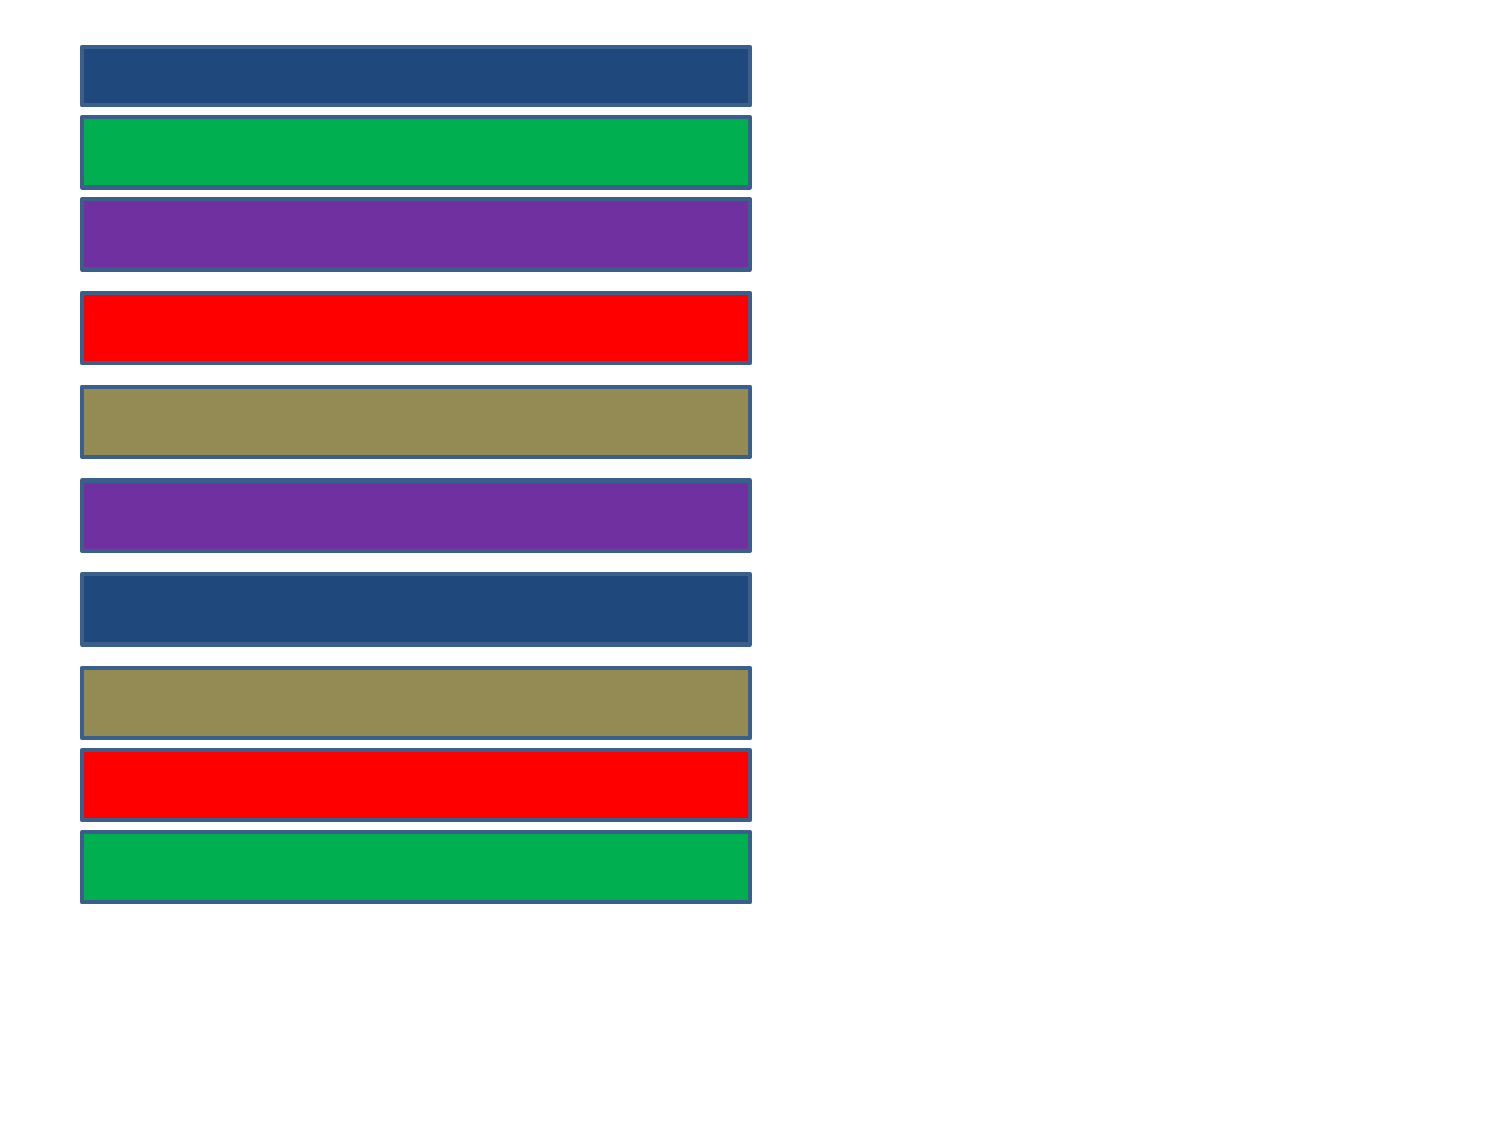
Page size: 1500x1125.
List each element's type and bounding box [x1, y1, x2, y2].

text_box [80, 291, 752, 365]
text_box [80, 115, 752, 190]
text_box [80, 385, 752, 459]
text_box [80, 197, 752, 272]
text_box [80, 666, 752, 740]
text_box [80, 830, 752, 904]
text_box [80, 478, 752, 553]
text_box [80, 45, 752, 107]
text_box [80, 572, 752, 647]
text_box [80, 748, 752, 822]
